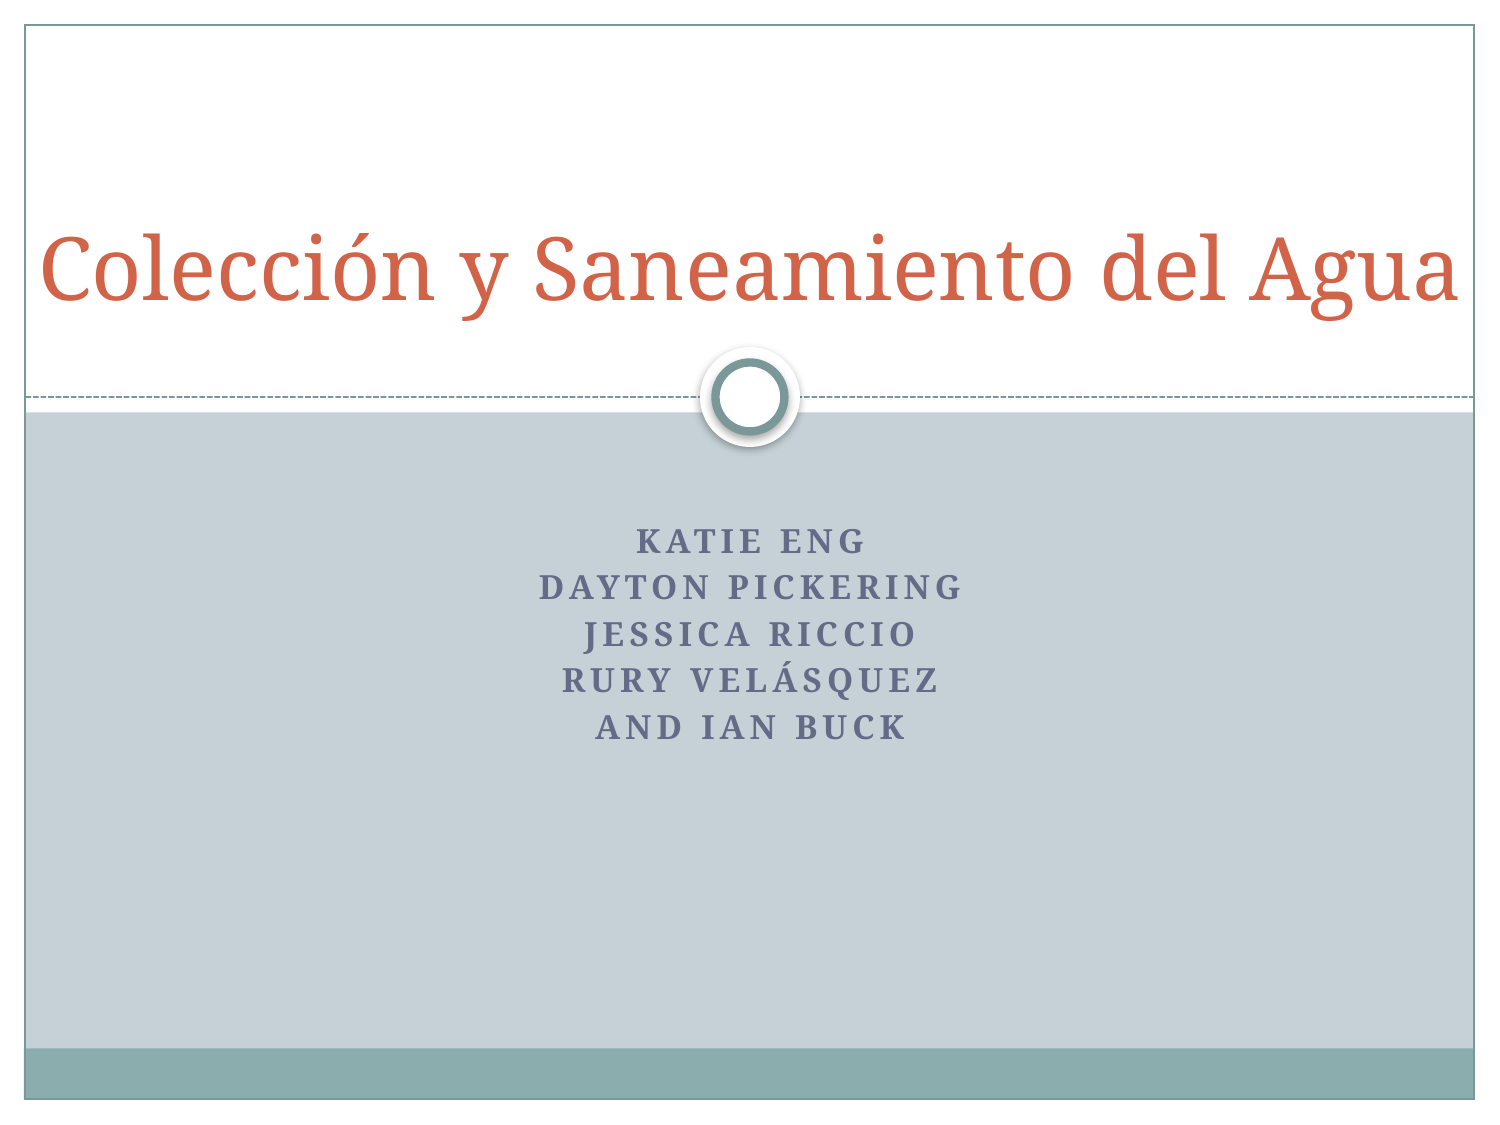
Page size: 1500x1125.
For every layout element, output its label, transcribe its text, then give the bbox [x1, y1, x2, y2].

title Colección y Saneamiento del Agua [0, 24, 1500, 326]
subtitle Katie Eng Dayton Pickering Jessica Riccio Rury Velásquez and Ian Buck [225, 512, 1275, 838]
